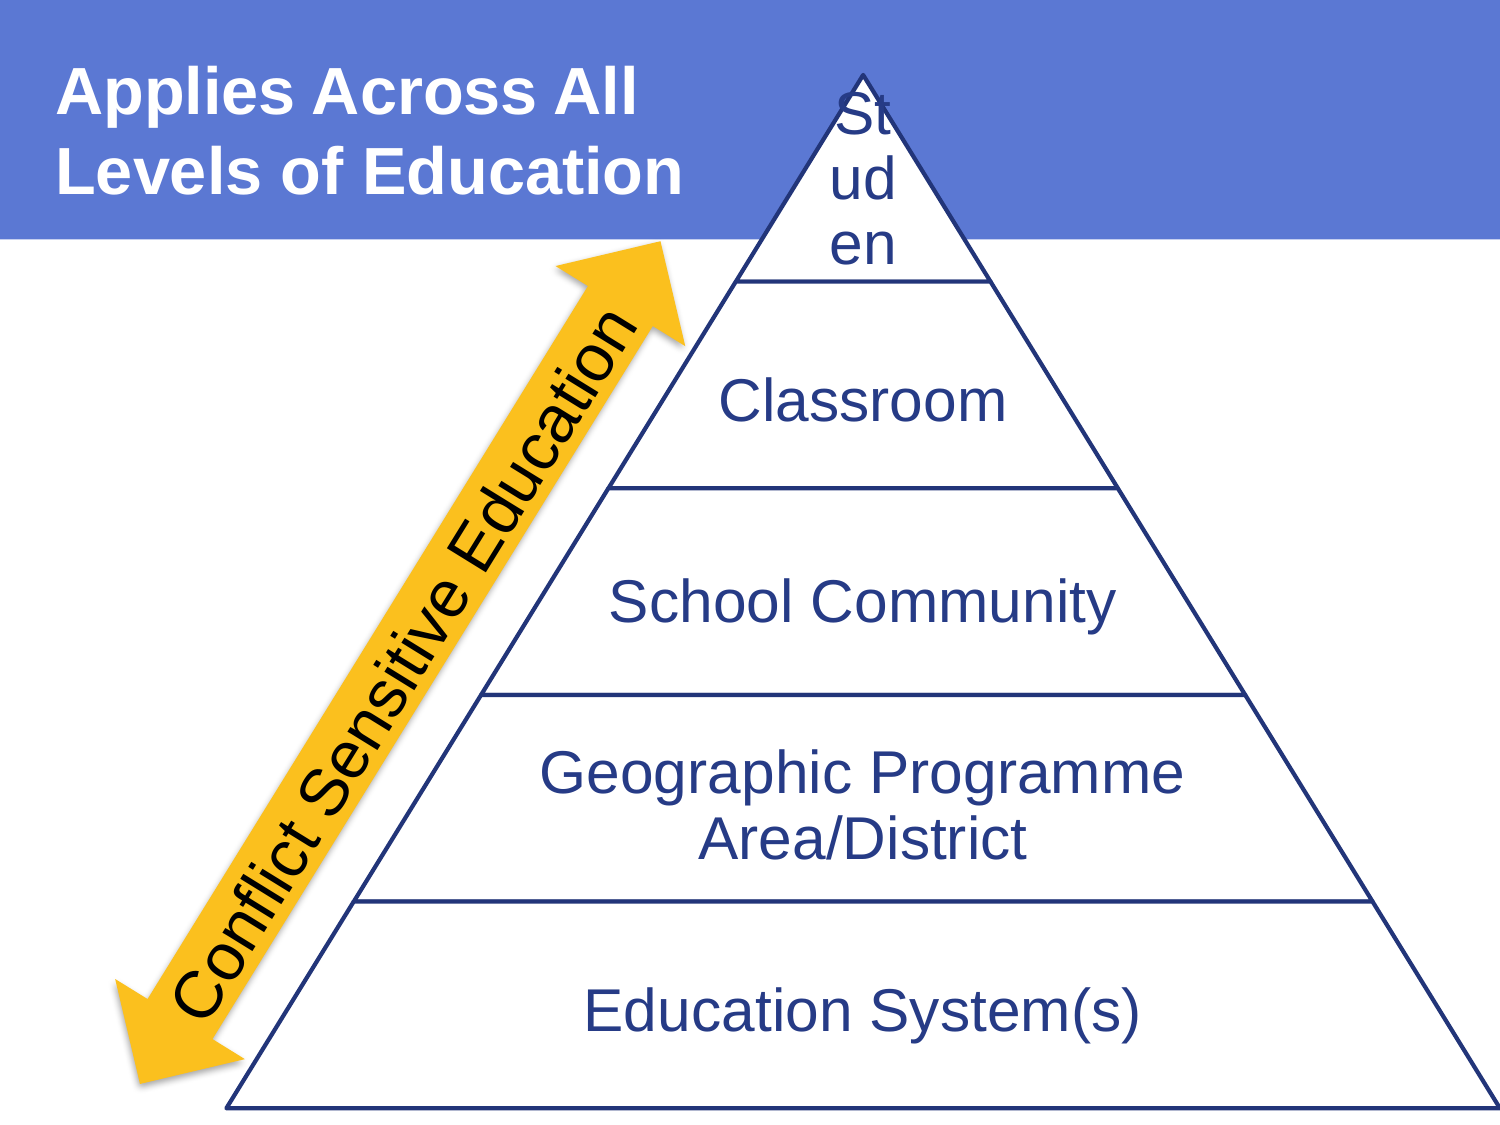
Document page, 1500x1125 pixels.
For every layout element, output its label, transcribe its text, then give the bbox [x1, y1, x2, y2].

text_box Conflict Sensitive Education [114, 878, 221, 1085]
text_box Applies Across All Levels of Education [40, 40, 803, 233]
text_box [226, 74, 1500, 1109]
